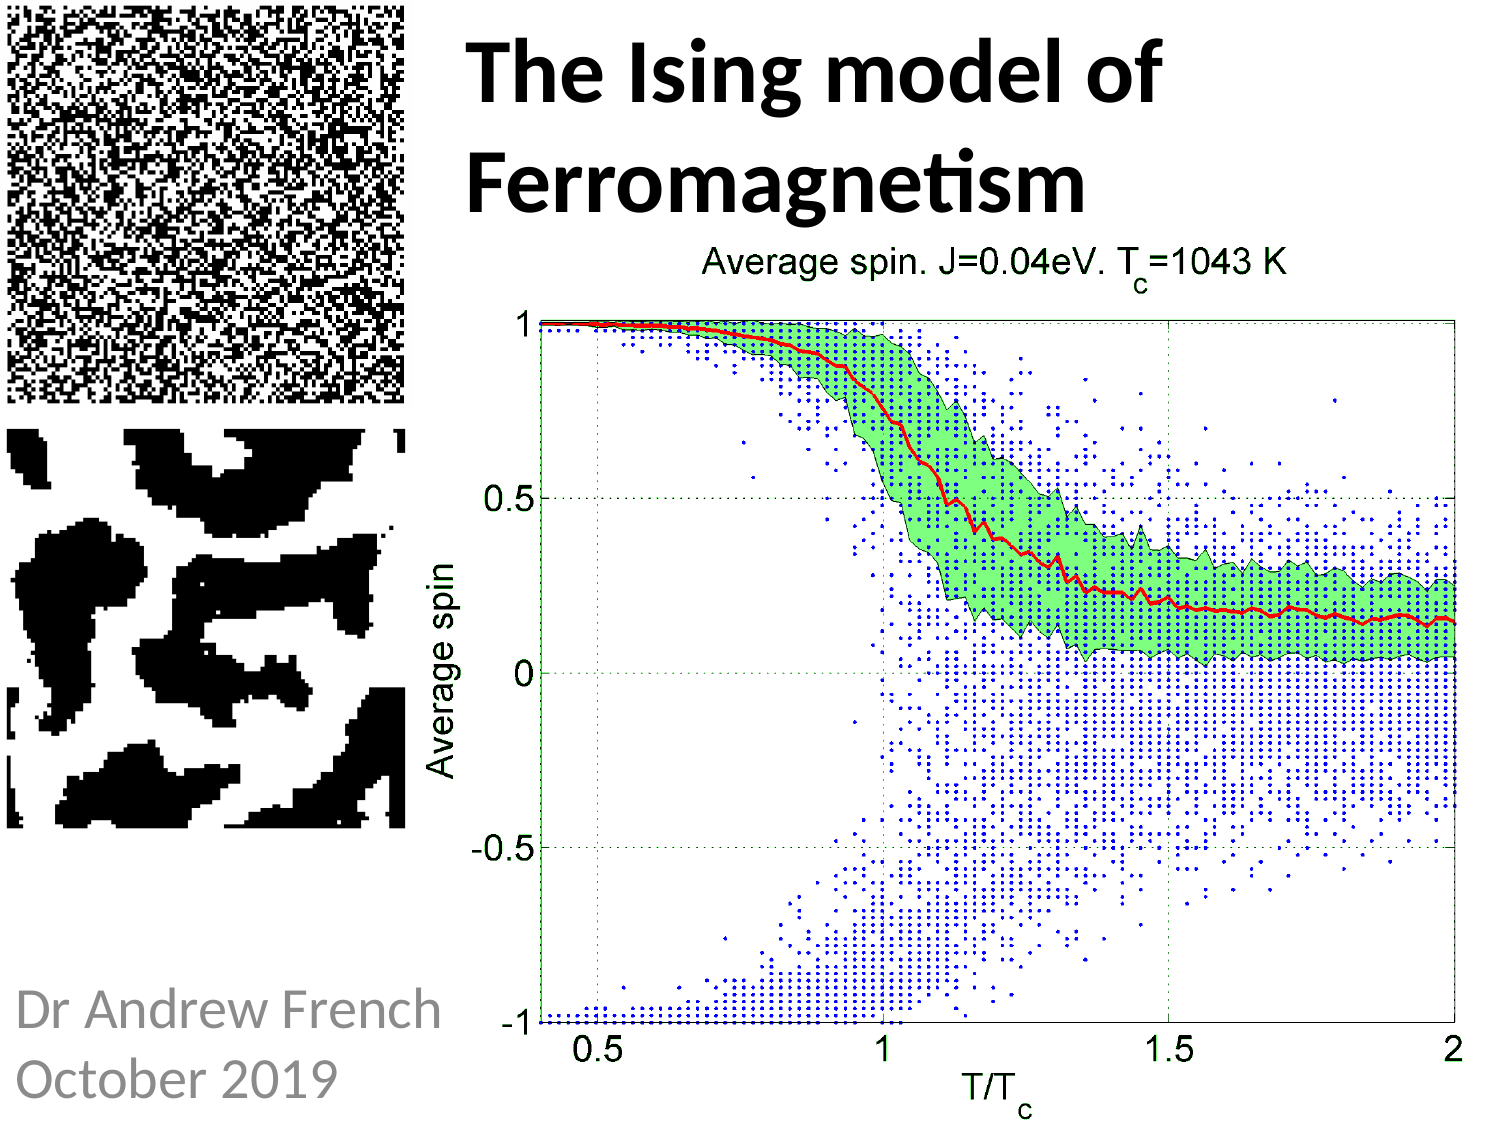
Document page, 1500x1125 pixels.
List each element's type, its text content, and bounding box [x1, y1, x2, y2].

picture [0, 0, 1500, 1125]
title The Ising model of Ferromagnetism [450, 0, 1325, 238]
subtitle Dr Andrew French October 2019 [0, 962, 382, 1125]
